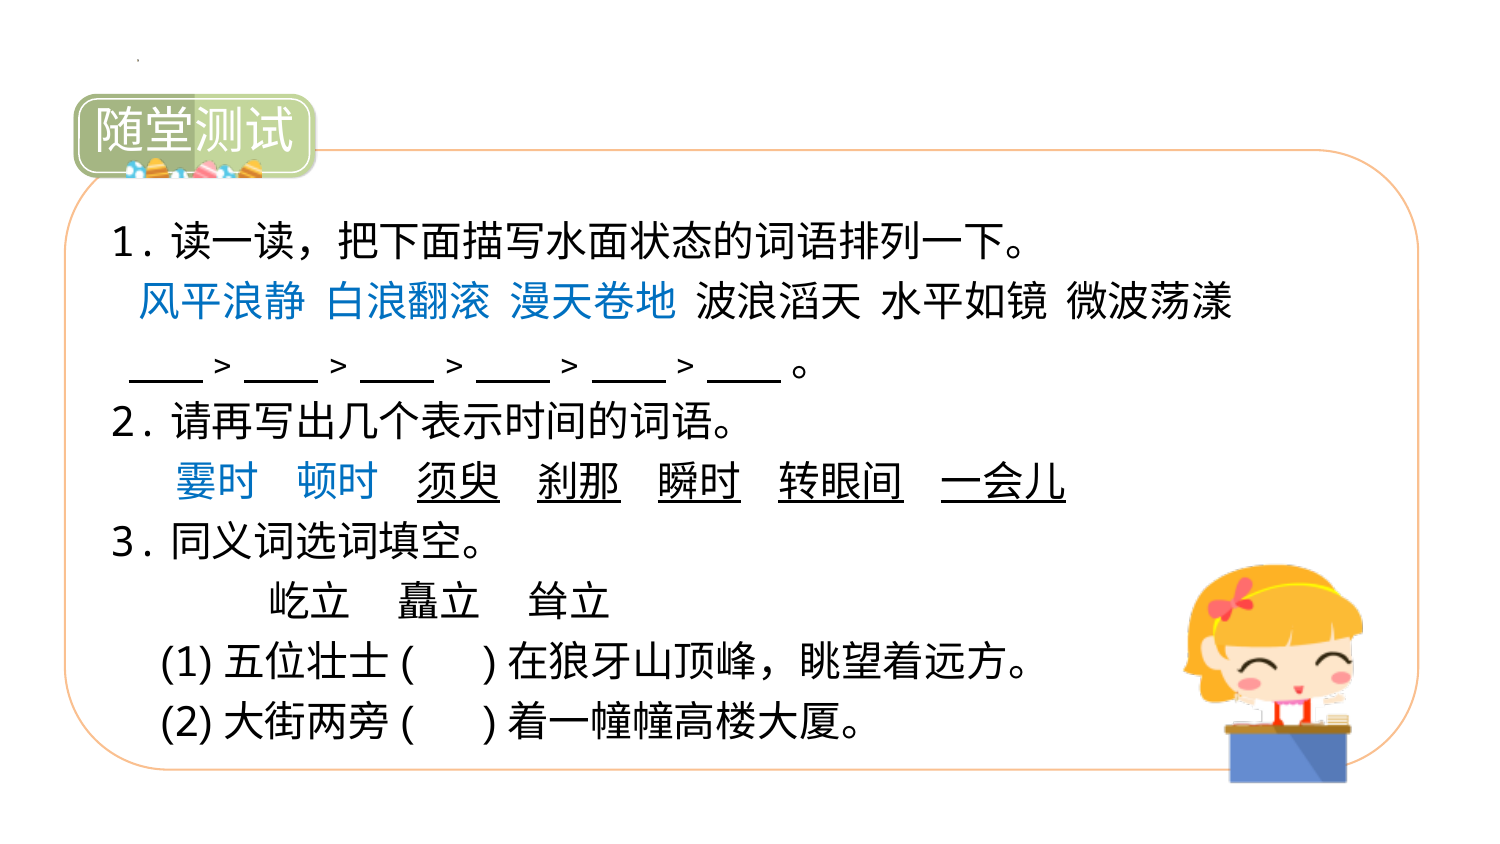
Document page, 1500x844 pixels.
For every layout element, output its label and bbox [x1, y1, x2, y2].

text_box [64, 150, 1419, 791]
text_box [73, 91, 315, 178]
